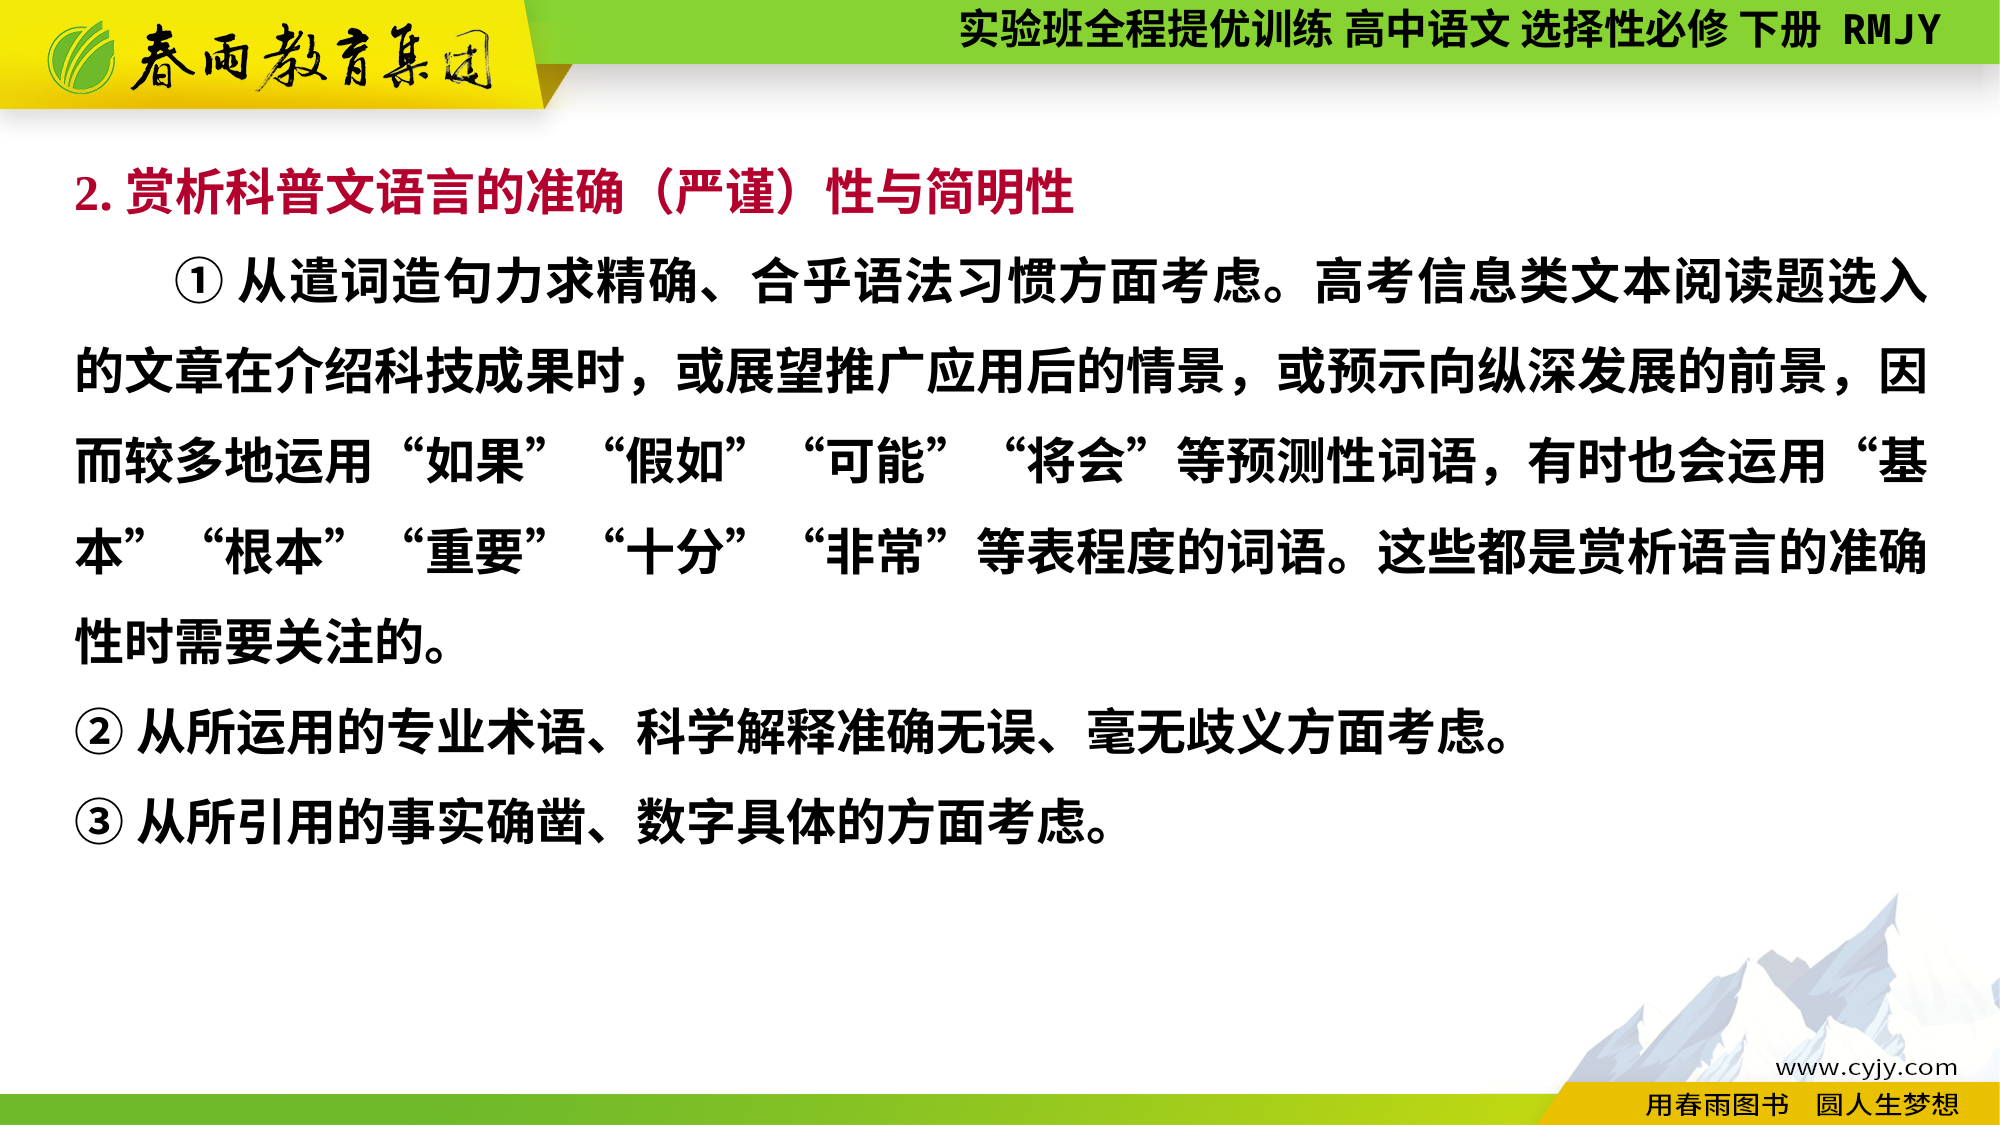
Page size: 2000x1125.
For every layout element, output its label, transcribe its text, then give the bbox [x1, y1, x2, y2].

list 2.赏析科普文语言的准确（严谨）性与简明性 ①从遣词造句力求精确、合乎语法习惯方面考虑。高考信息类文本阅读题选入的文章在介绍科技成果时，或展望推广应用后的情景，或预示向纵深发展的前景，因而较多地运用“如果”“假如”“可能”“将会”等预测性词语，有时也会运用“基本”“根本”“重要”“十分”“非常”等表程度的词语。这些都是赏析语言的准确性时需要关注的。 ②从所运用的专业术语、科学解释准确无误、毫无歧义方面考虑。 ③从所引用的事实确凿、数字具体的方面考虑。 [59, 122, 1944, 865]
picture [0, 0, 2000, 1125]
